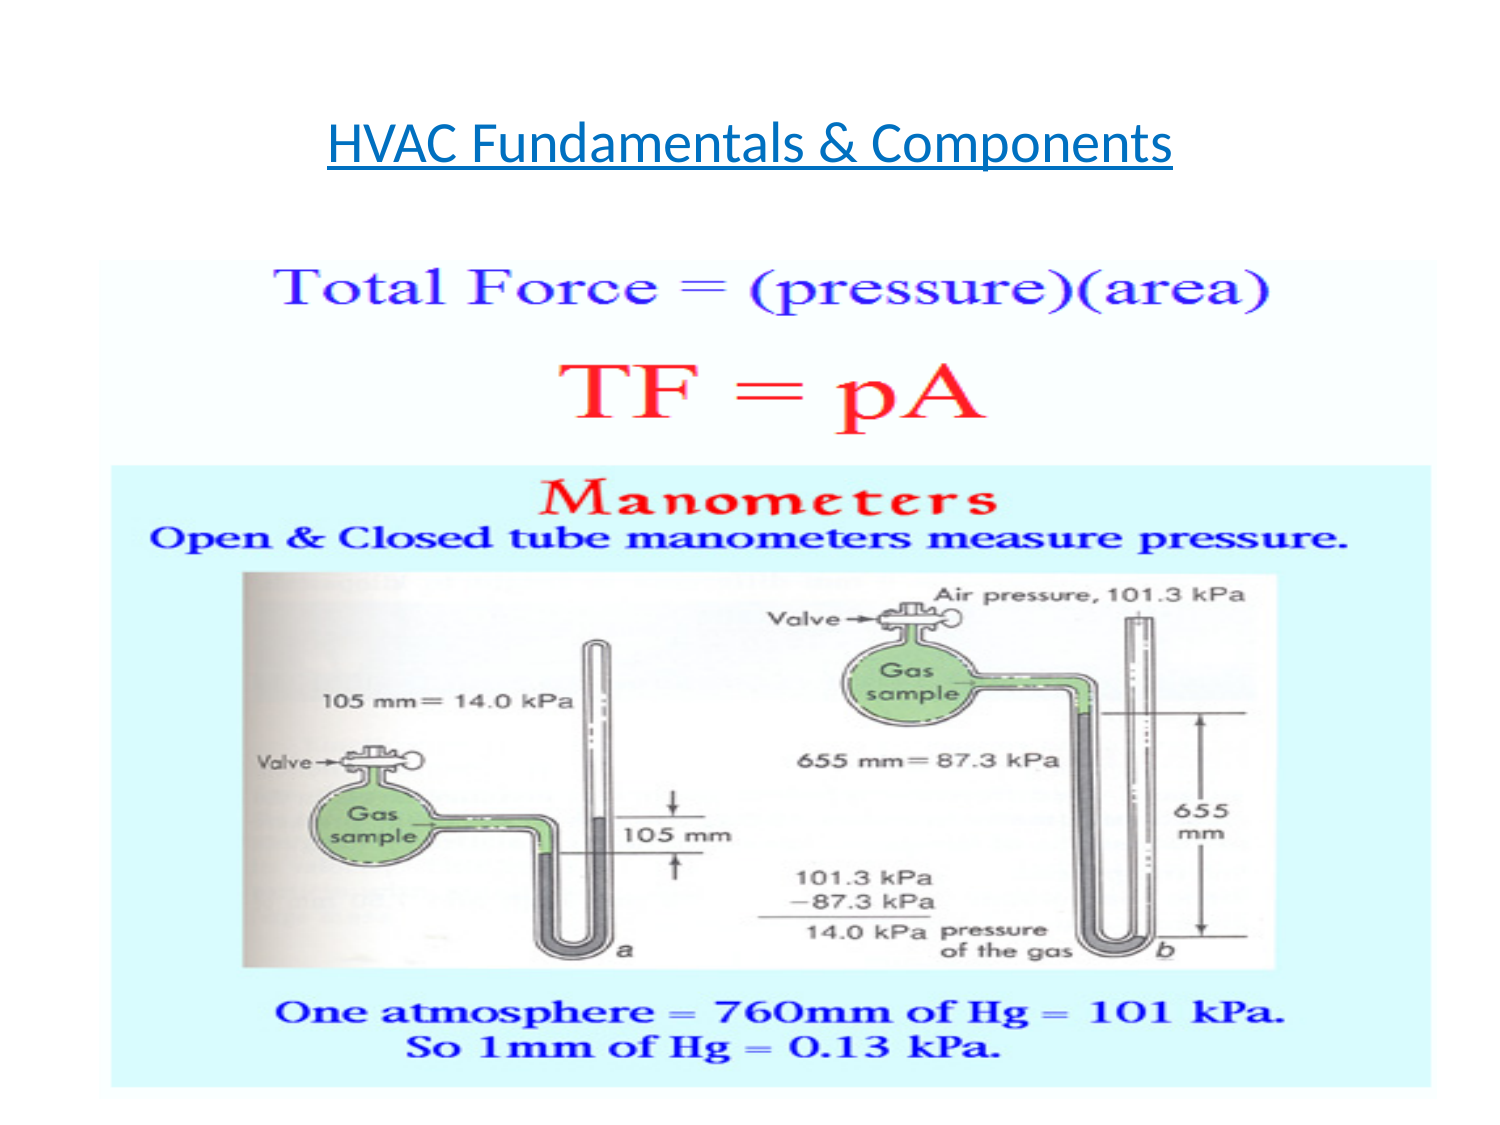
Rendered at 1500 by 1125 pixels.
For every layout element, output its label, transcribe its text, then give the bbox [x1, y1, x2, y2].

title HVAC Fundamentals & Components [75, 45, 1425, 233]
picture [99, 259, 1438, 1101]
